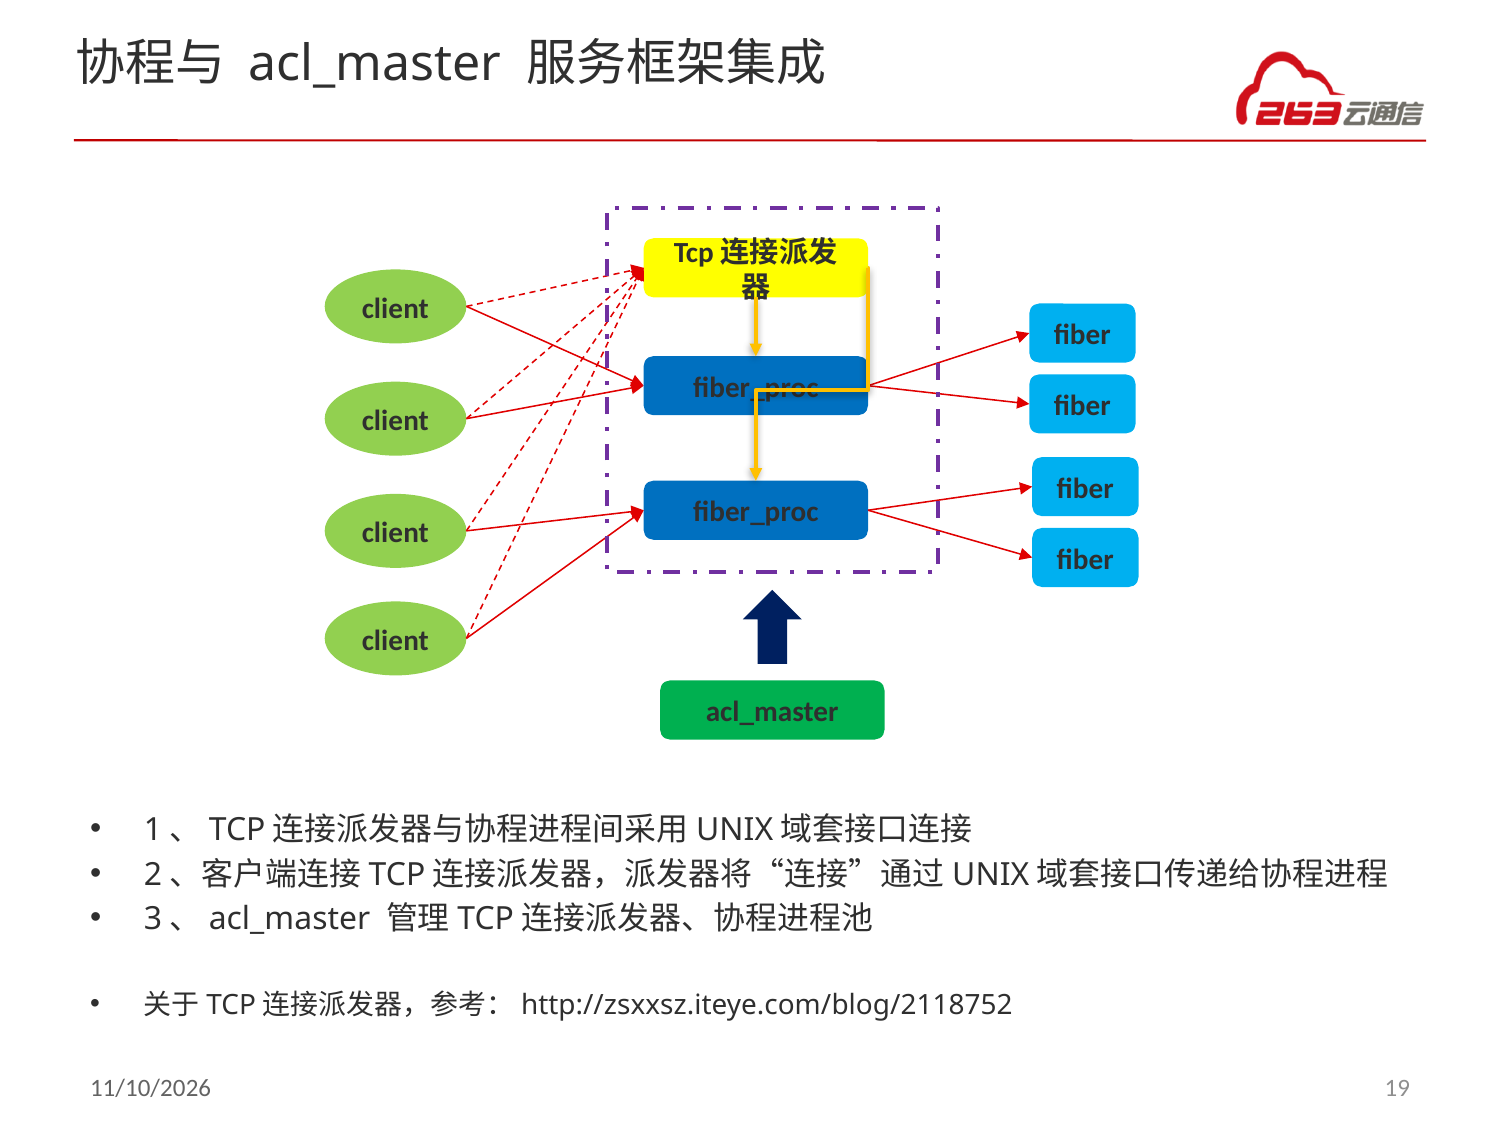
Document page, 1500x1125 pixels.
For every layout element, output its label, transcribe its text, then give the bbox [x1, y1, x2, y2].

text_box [873, 385, 1030, 405]
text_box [873, 332, 1030, 385]
text_box client [322, 267, 459, 346]
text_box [755, 267, 869, 481]
text_box fiber [1027, 372, 1138, 436]
text_box client [322, 379, 460, 458]
text_box acl_master [657, 678, 887, 742]
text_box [867, 509, 1033, 558]
text_box fiber [1027, 301, 1138, 365]
text_box fiber [1030, 454, 1141, 519]
text_box [740, 587, 804, 666]
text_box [867, 486, 1033, 509]
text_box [466, 267, 644, 639]
text_box fiber [1030, 525, 1141, 590]
text_box client [322, 491, 460, 570]
text_box client [322, 599, 467, 678]
picture [1230, 37, 1430, 141]
text_box [605, 206, 940, 574]
list 1、TCP连接派发器与协程进程间采用UNIX域套接口连接 2、客户端连接TCP连接派发器，派发器将“连接”通过UNIX域套接口传递给协程进程 3、acl_master 管理TCP连接派发器、协程进程池 关于TCP连接派发器，参考：http://zsxxsz.iteye.com/blog/2118752 [75, 800, 1425, 1041]
title 协程与 acl_master 服务框架集成 [75, 30, 1235, 136]
